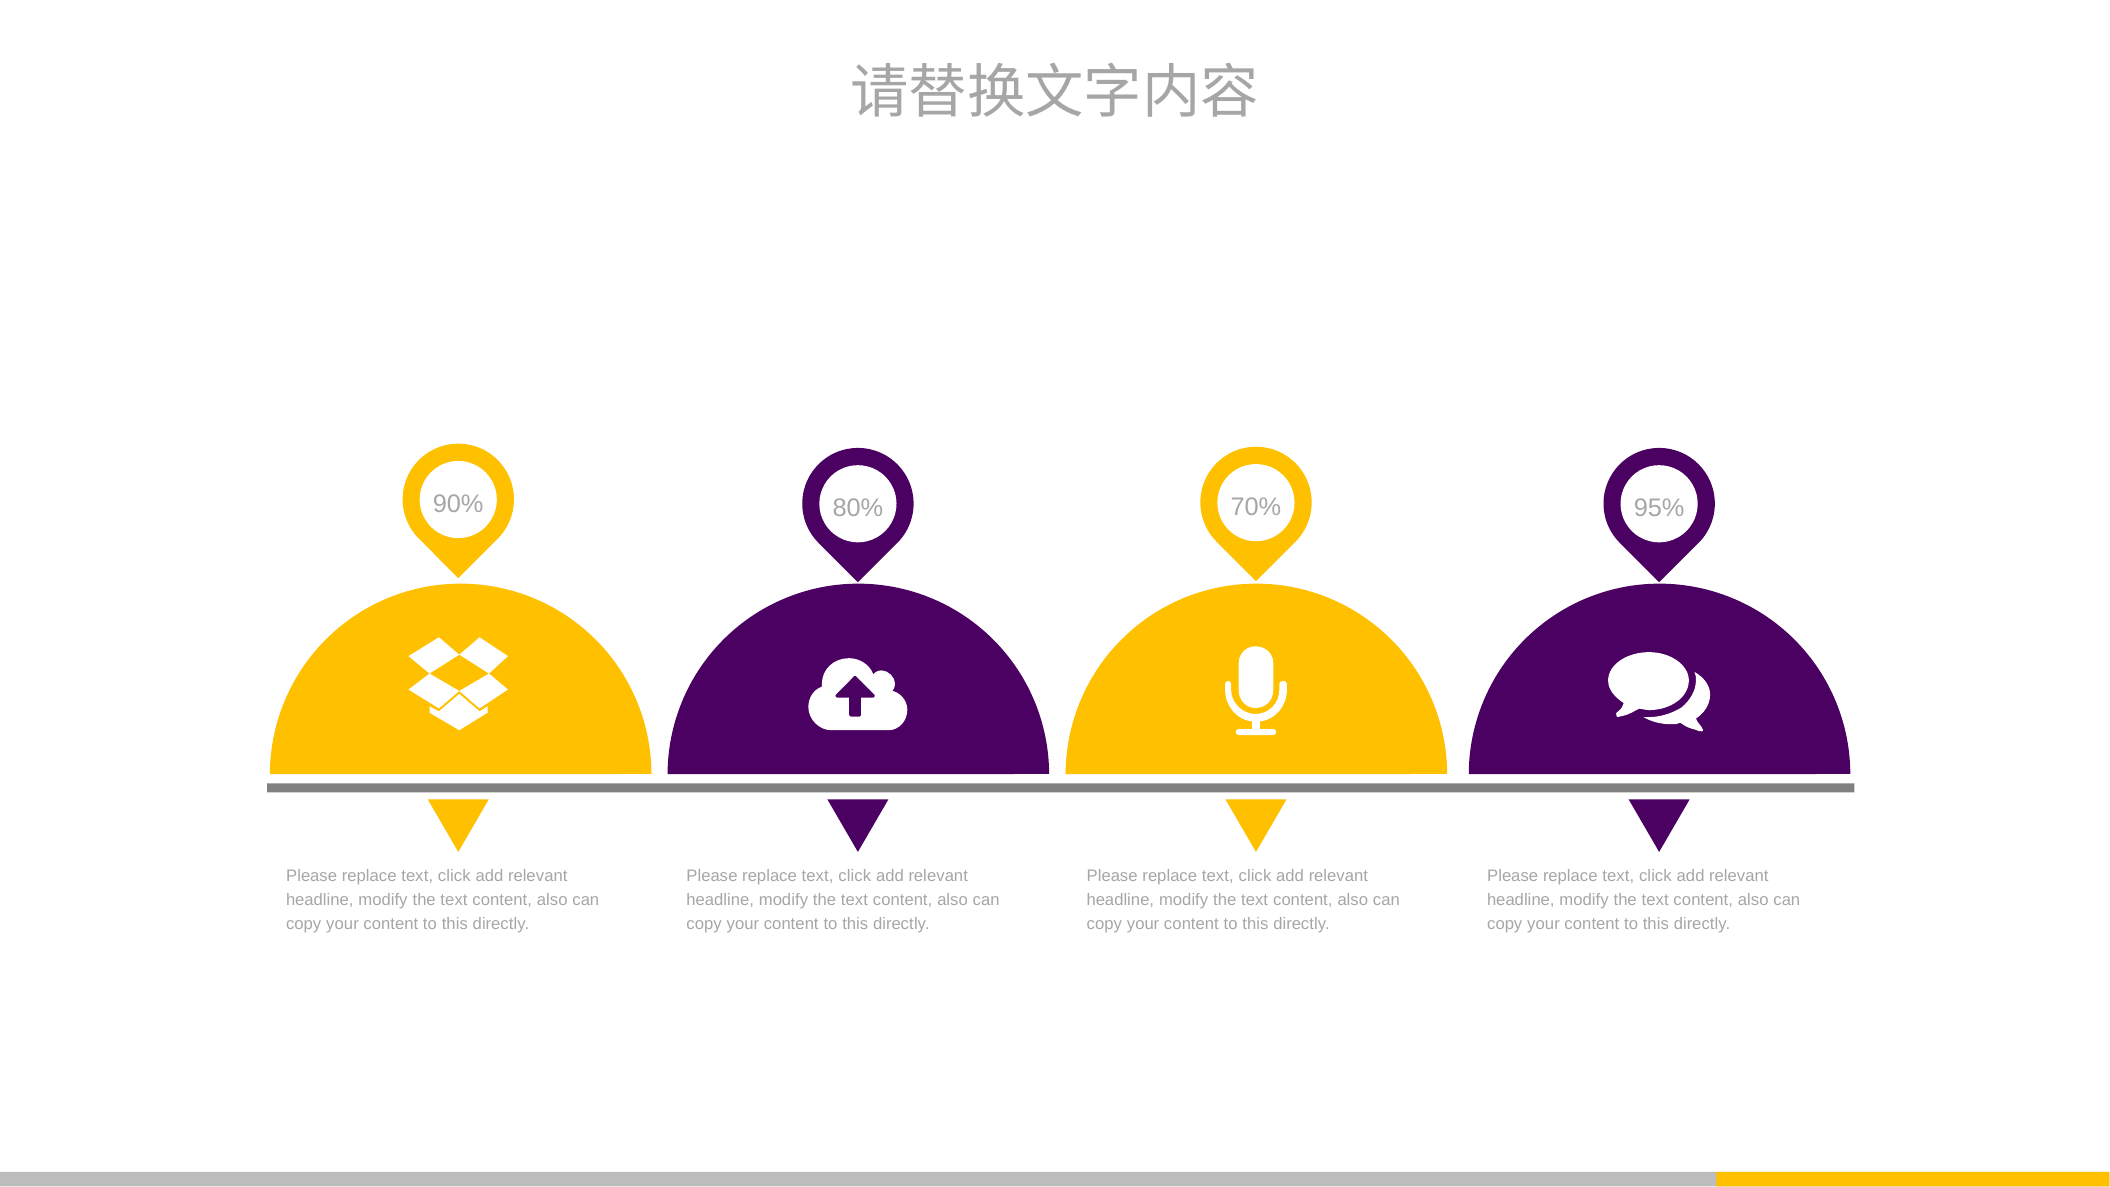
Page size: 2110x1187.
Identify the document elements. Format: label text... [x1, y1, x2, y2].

text_box [808, 658, 908, 731]
text_box [1223, 798, 1289, 854]
text_box Please replace text, click add relevant headline, modify the text content, also can copy your content to this directly. [1086, 861, 1431, 933]
text_box [825, 798, 891, 854]
text_box [1608, 652, 1689, 718]
text_box [1064, 582, 1449, 776]
text_box Please replace text, click add relevant headline, modify the text content, also can copy your content to this directly. [1487, 861, 1832, 933]
text_box 请替换文字内容 [820, 32, 1289, 124]
text_box [1626, 798, 1692, 854]
text_box [266, 782, 1855, 793]
text_box [1643, 671, 1711, 732]
text_box [268, 582, 653, 776]
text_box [1603, 447, 1715, 560]
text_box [802, 447, 914, 560]
text_box Please replace text, click add relevant headline, modify the text content, also can copy your content to this directly. [286, 861, 631, 933]
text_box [402, 443, 514, 555]
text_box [1200, 446, 1312, 558]
text_box [1238, 646, 1274, 708]
text_box [1467, 582, 1852, 776]
text_box [1225, 680, 1287, 736]
text_box [425, 798, 491, 854]
text_box Please replace text, click add relevant headline, modify the text content, also can copy your content to this directly. [686, 861, 1031, 933]
text_box [666, 582, 1051, 776]
text_box [408, 637, 508, 731]
